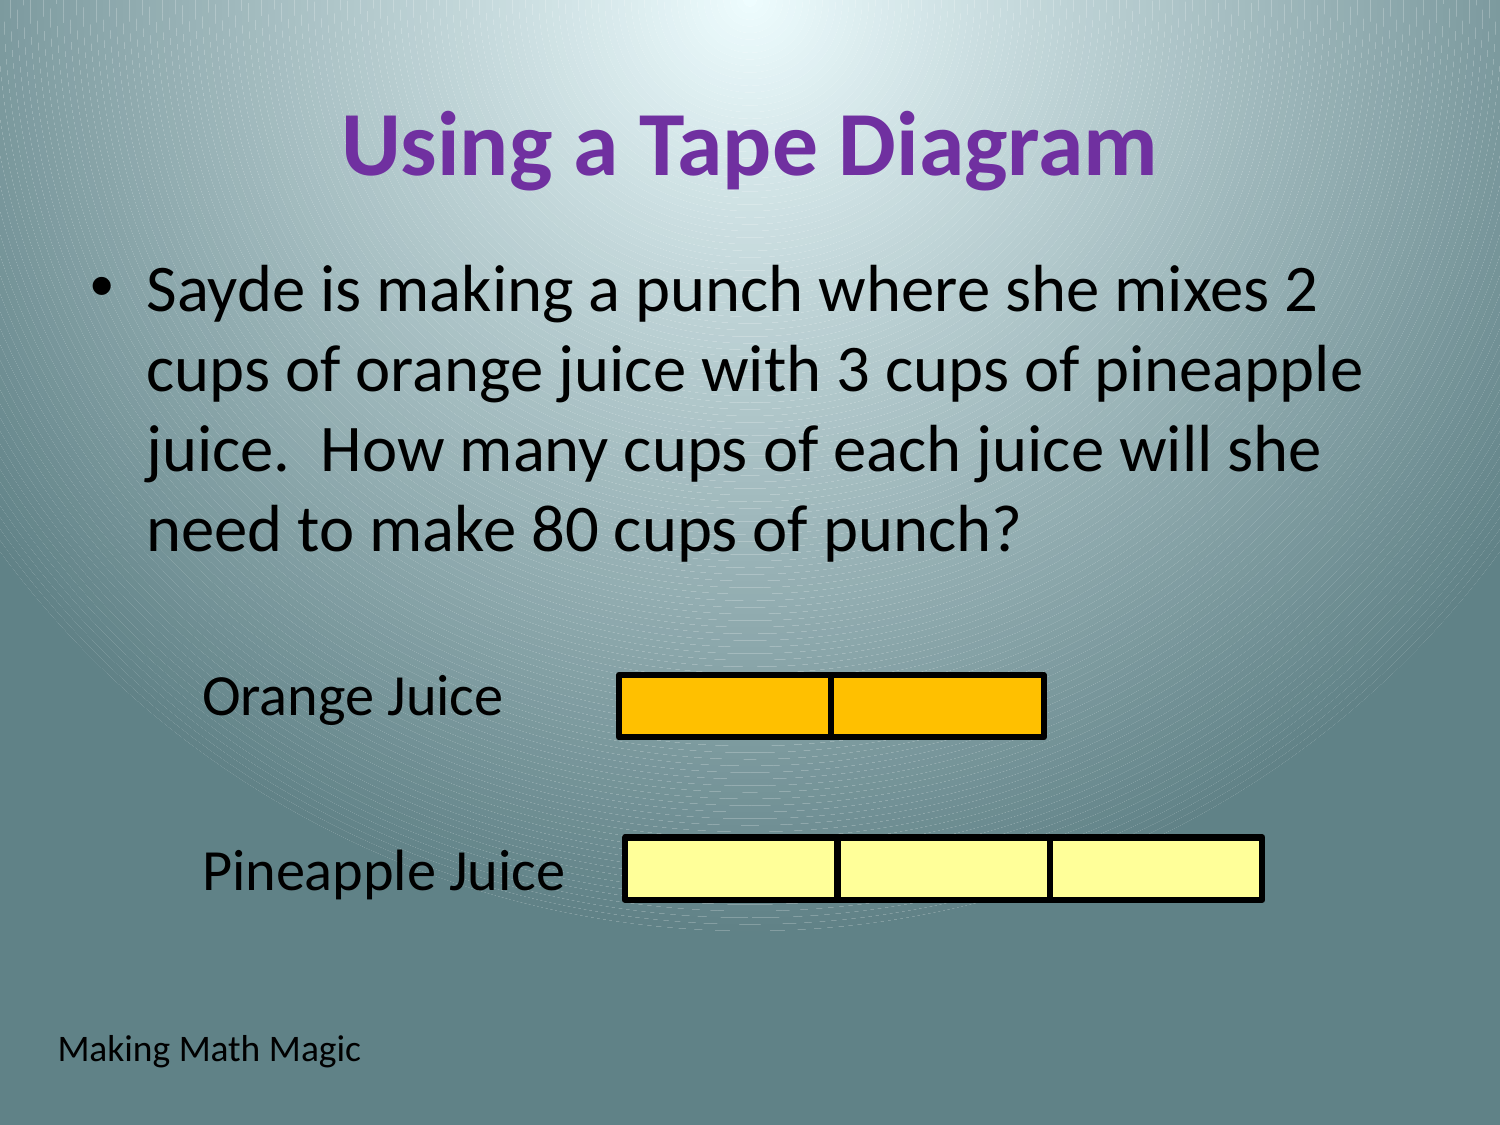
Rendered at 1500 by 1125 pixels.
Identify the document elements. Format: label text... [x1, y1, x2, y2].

title Using a Tape Diagram [74, 44, 1426, 233]
text_box [1048, 835, 1264, 902]
list Sayde is making a punch where she mixes 2 cups of orange juice with 3 cups of pineapple juice. How many cups of each juice will she need to make 80 cups of punch? [74, 237, 1426, 981]
text_box Making Math Magic [42, 1016, 531, 1077]
text_box [835, 835, 1048, 902]
text_box [829, 673, 1046, 739]
text_box [617, 673, 829, 739]
text_box Orange Juice [187, 650, 1250, 735]
text_box [623, 835, 835, 902]
text_box Pineapple Juice [187, 825, 1250, 910]
